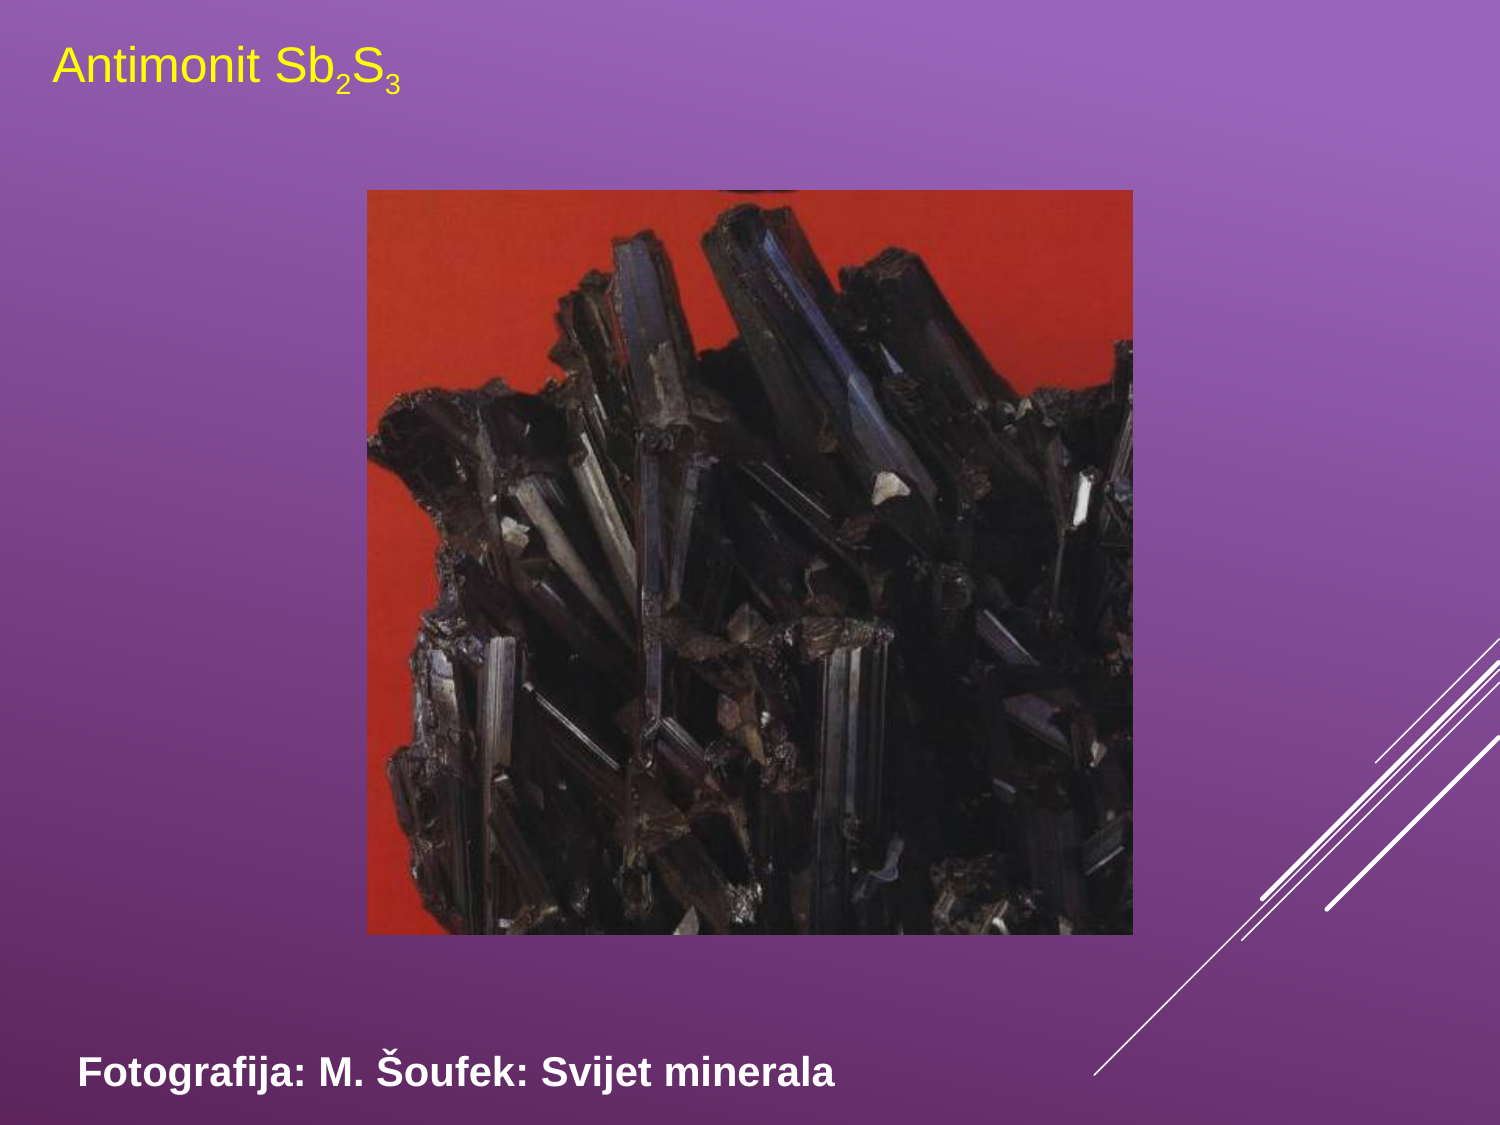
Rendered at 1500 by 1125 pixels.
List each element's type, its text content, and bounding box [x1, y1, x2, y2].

text_box Fotografija: M. Šoufek: Svijet minerala [62, 1037, 1138, 1103]
text_box Antimonit Sb2S3 [37, 24, 725, 108]
picture [366, 189, 1134, 936]
